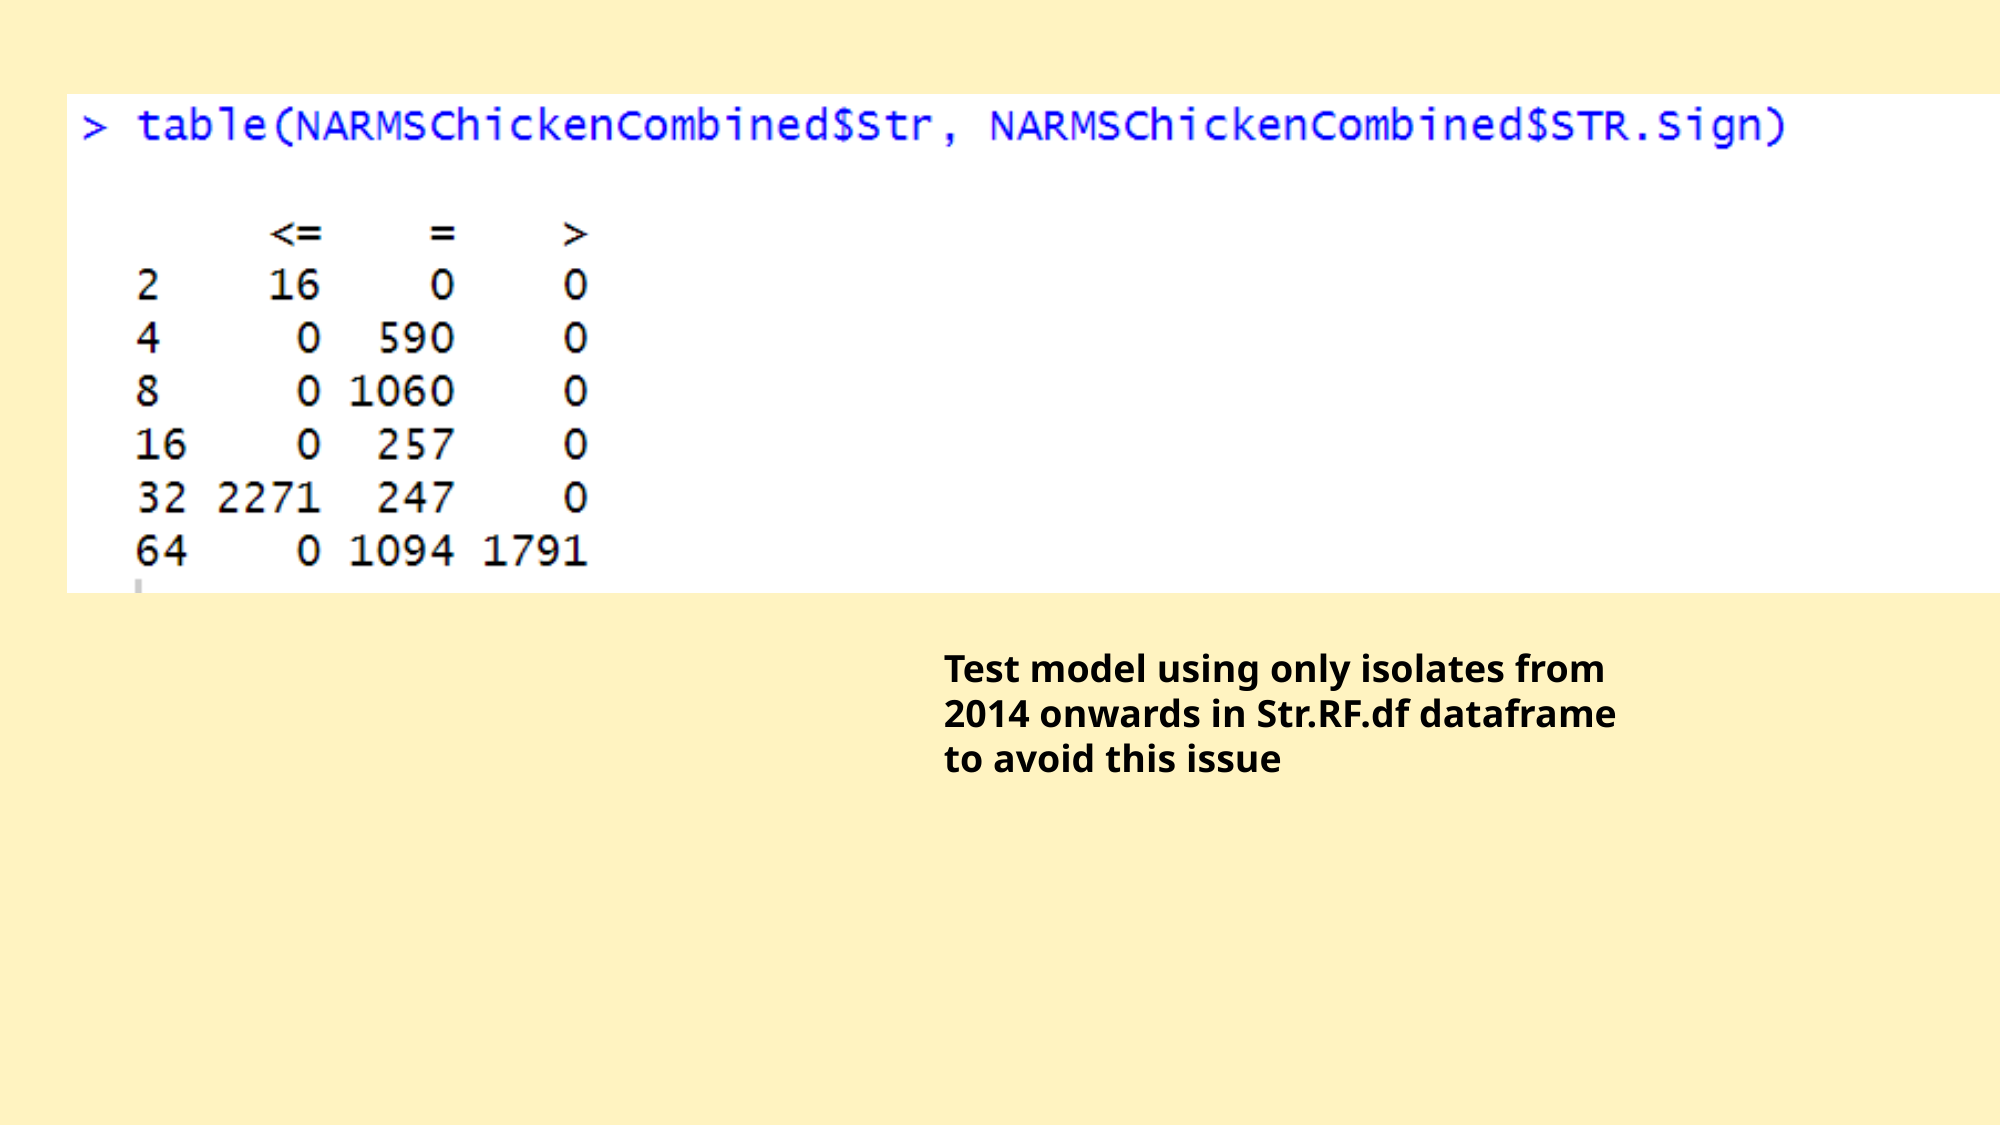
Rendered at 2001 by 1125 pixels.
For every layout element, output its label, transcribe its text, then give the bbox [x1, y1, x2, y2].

picture [66, 94, 2000, 594]
text_box Test model using only isolates from 2014 onwards in Str.RF.df dataframe to avoid this issue [929, 594, 1677, 788]
